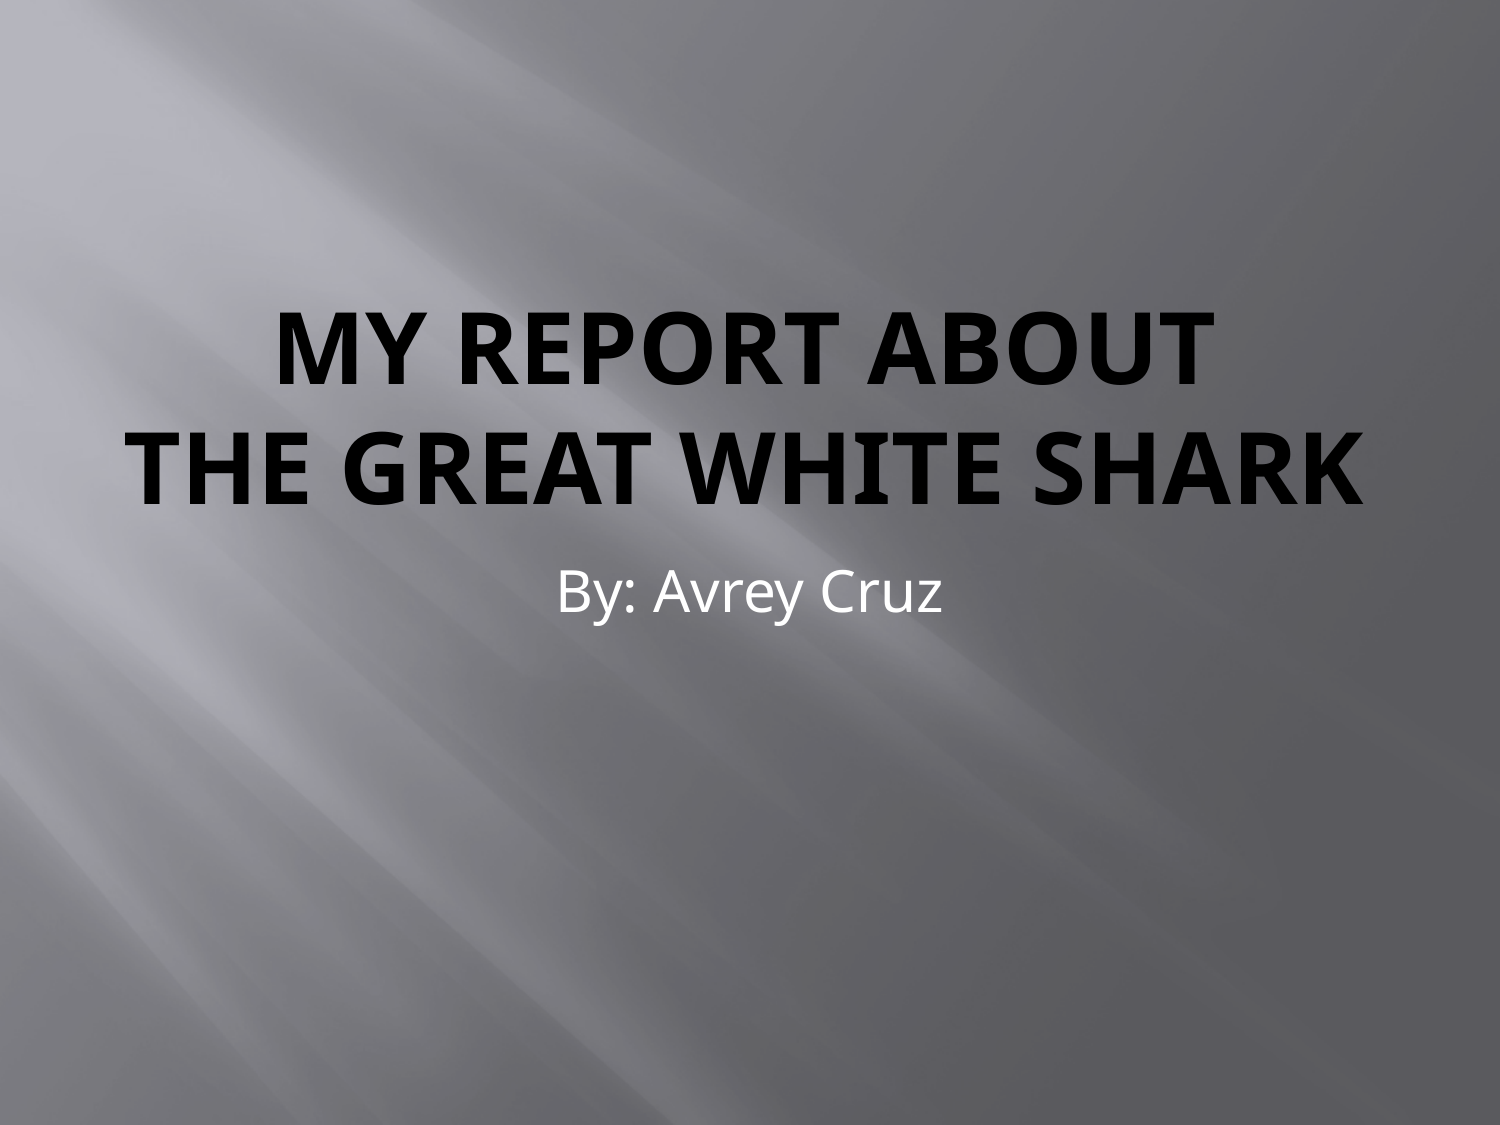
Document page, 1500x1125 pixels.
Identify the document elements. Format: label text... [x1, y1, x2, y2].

title My Report about the great white shark [69, 224, 1420, 525]
subtitle By: Avrey Cruz [225, 546, 1275, 834]
